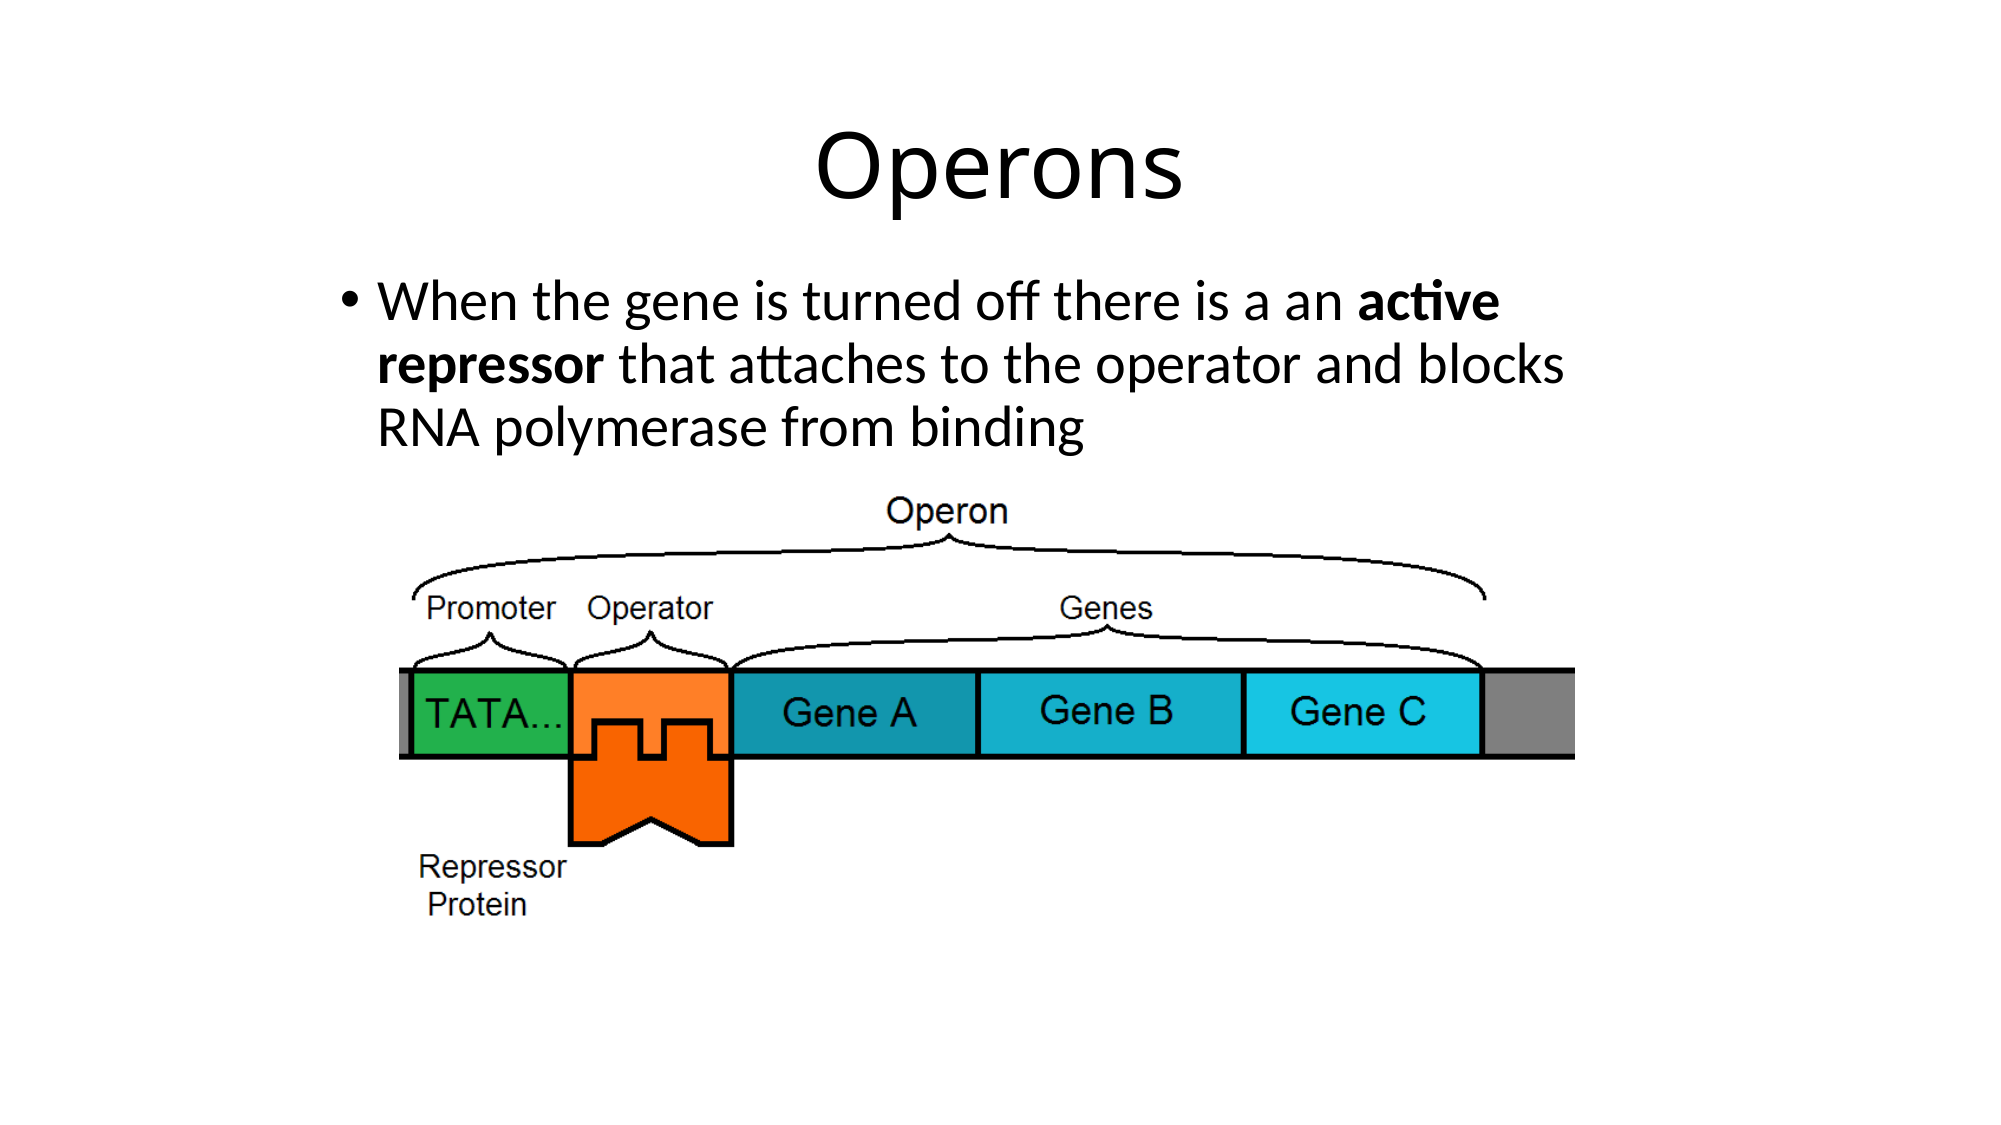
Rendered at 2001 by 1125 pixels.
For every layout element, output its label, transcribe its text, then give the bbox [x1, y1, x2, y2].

list When the gene is turned off there is a an active repressor that attaches to the operator and blocks RNA polymerase from binding [324, 262, 1688, 713]
title Operons [137, 59, 1863, 278]
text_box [399, 487, 1575, 1075]
